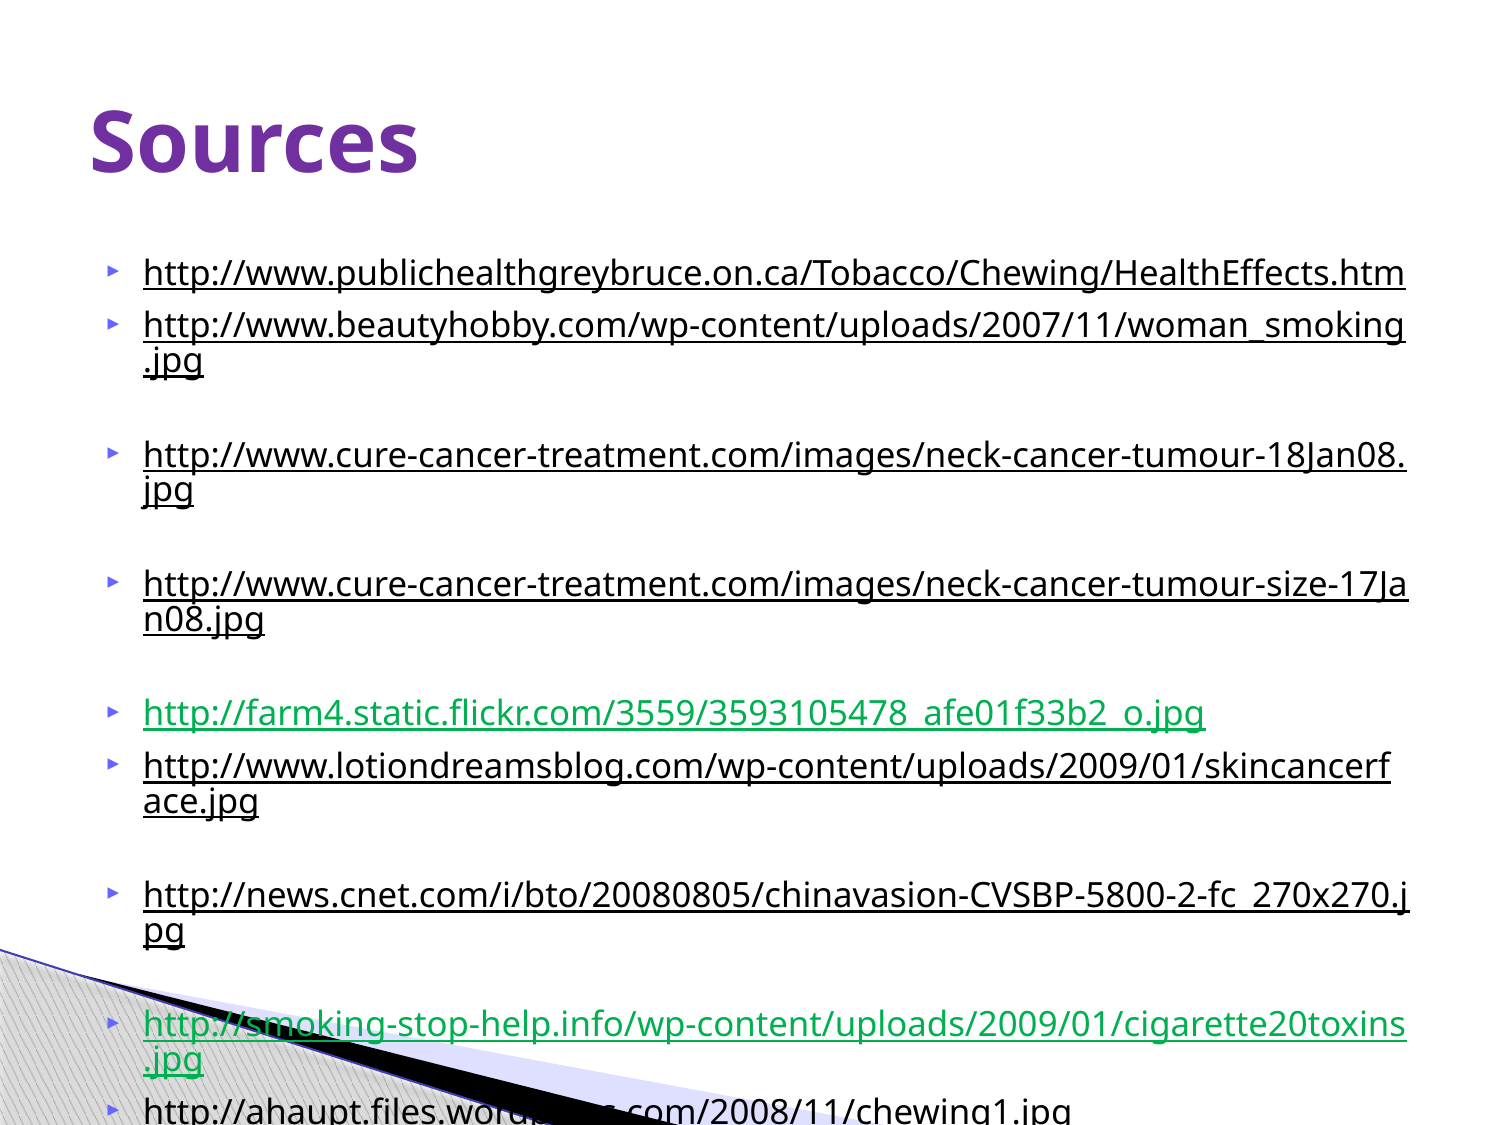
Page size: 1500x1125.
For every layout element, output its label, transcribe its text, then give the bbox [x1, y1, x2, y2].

list http://www.publichealthgreybruce.on.ca/Tobacco/Chewing/HealthEffects.htm http://www.beautyhobby.com/wp-content/uploads/2007/11/woman_smoking.jpg http://www.cure-cancer-treatment.com/images/neck-cancer-tumour-18Jan08.jpg http://www.cure-cancer-treatment.com/images/neck-cancer-tumour-size-17Jan08.jpg http://farm4.static.flickr.com/3559/3593105478_afe01f33b2_o.jpg http://www.lotiondreamsblog.com/wp-content/uploads/2009/01/skincancerface.jpg http://news.cnet.com/i/bto/20080805/chinavasion-CVSBP-5800-2-fc_270x270.jpg http://smoking-stop-help.info/wp-content/uploads/2009/01/cigarette20toxins.jpg http://ahaupt.files.wordpress.com/2008/11/chewing1.jpg [75, 243, 1425, 986]
title Sources [75, 45, 1425, 233]
